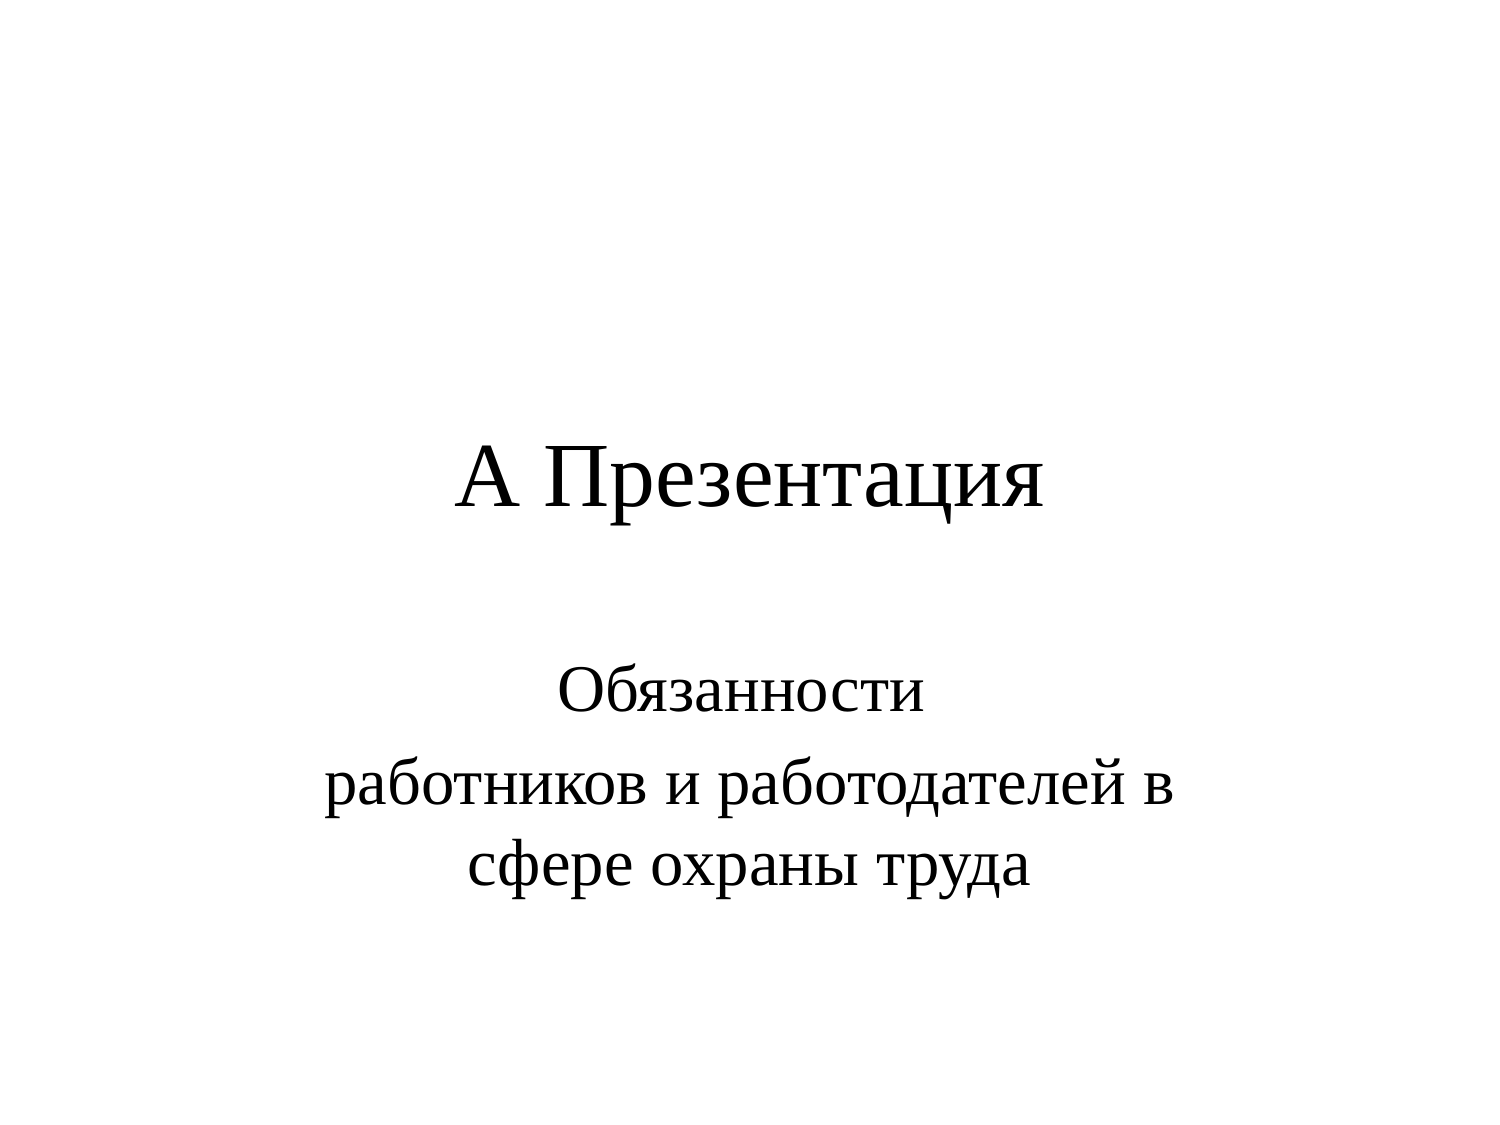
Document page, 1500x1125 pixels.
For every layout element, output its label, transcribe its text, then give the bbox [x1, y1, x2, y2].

subtitle Обязанности работников и работодателей в сфере охраны труда [224, 637, 1276, 926]
title А Презентация [112, 349, 1388, 591]
